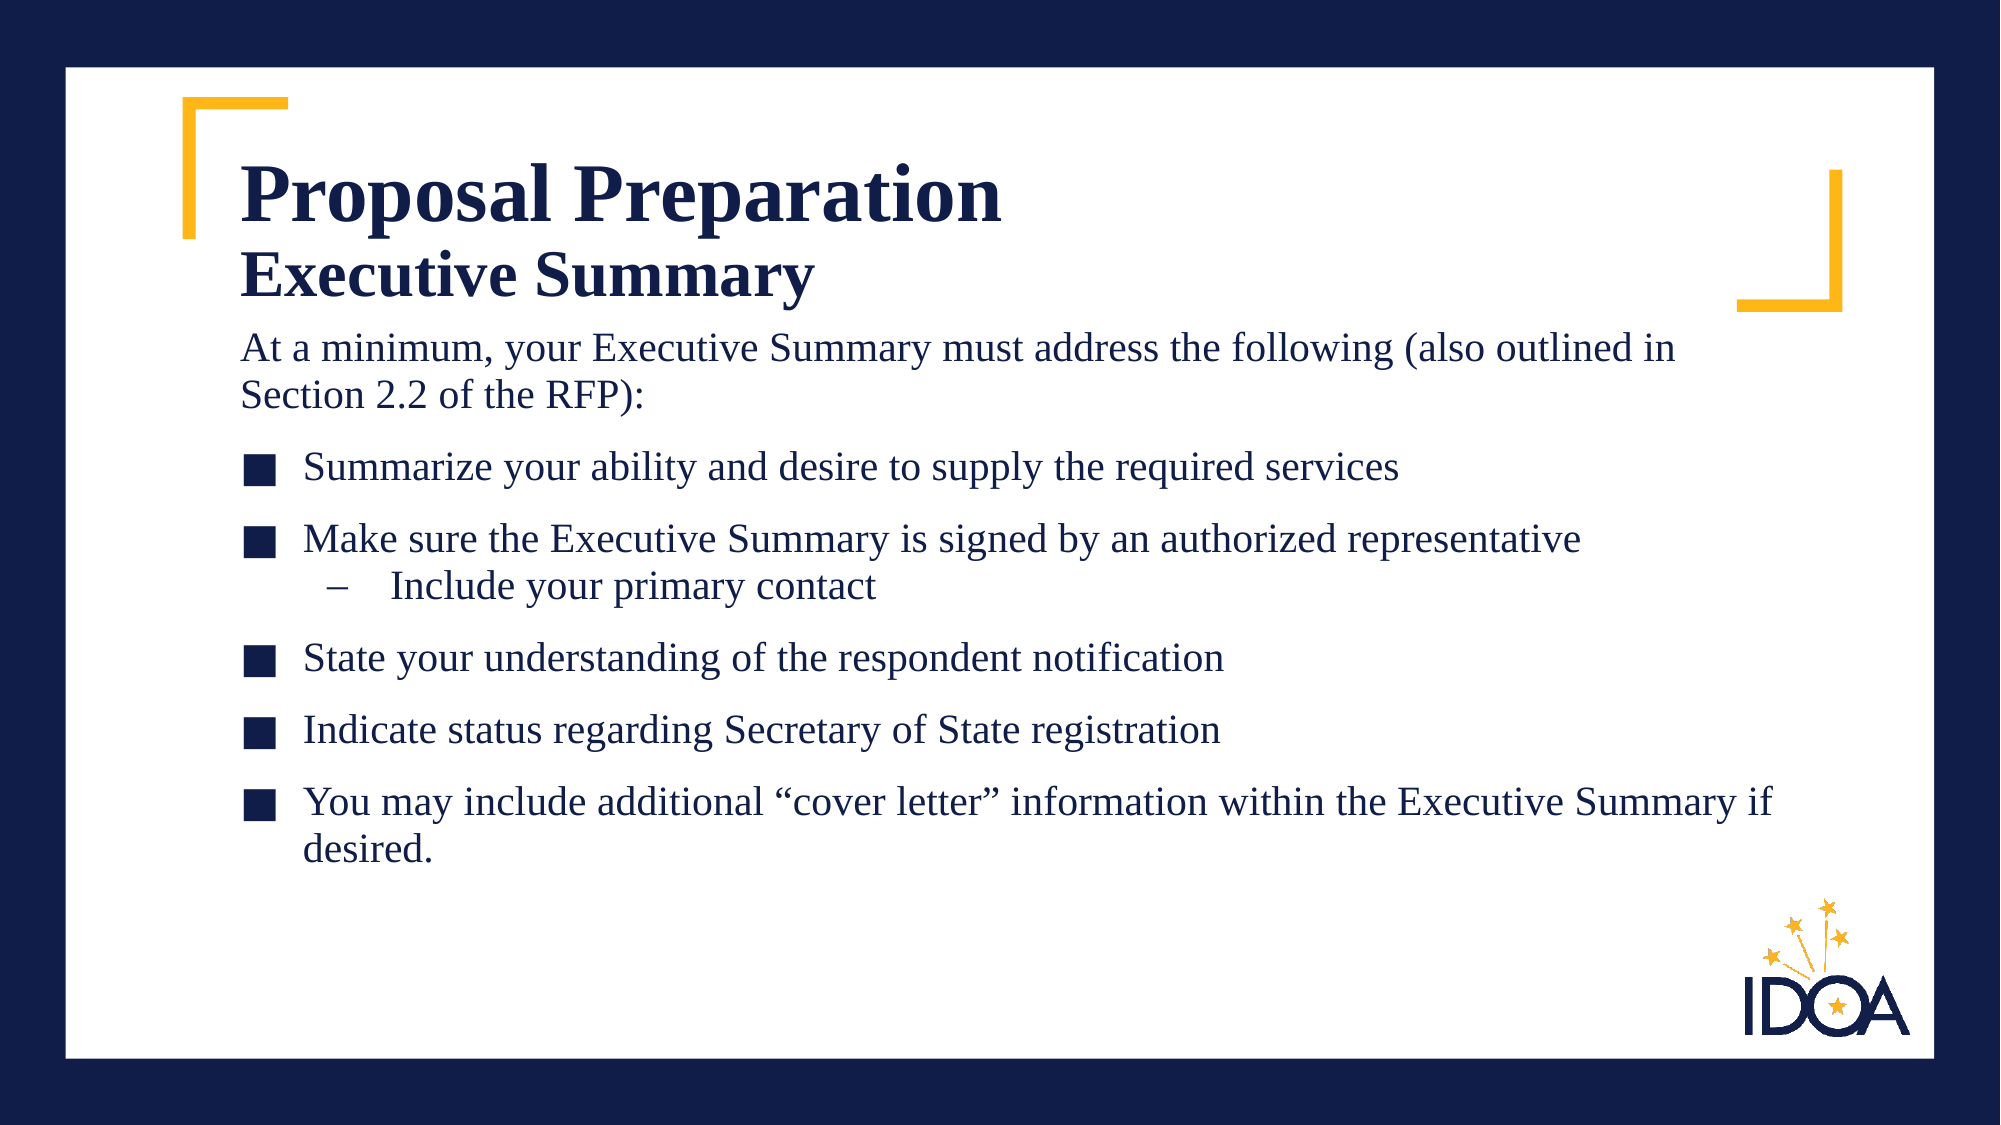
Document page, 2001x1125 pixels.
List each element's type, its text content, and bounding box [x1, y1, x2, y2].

picture [1702, 857, 1959, 1114]
list At a minimum, your Executive Summary must address the following (also outlined in Section 2.2 of the RFP): Summarize your ability and desire to supply the required services Make sure the Executive Summary is signed by an authorized representative Include your primary contact State your understanding of the respondent notification Indicate status regarding Secretary of State registration You may include additional “cover letter” information within the Executive Summary if desired. [225, 316, 1800, 980]
title Proposal Preparation Executive Summary [225, 142, 1800, 279]
